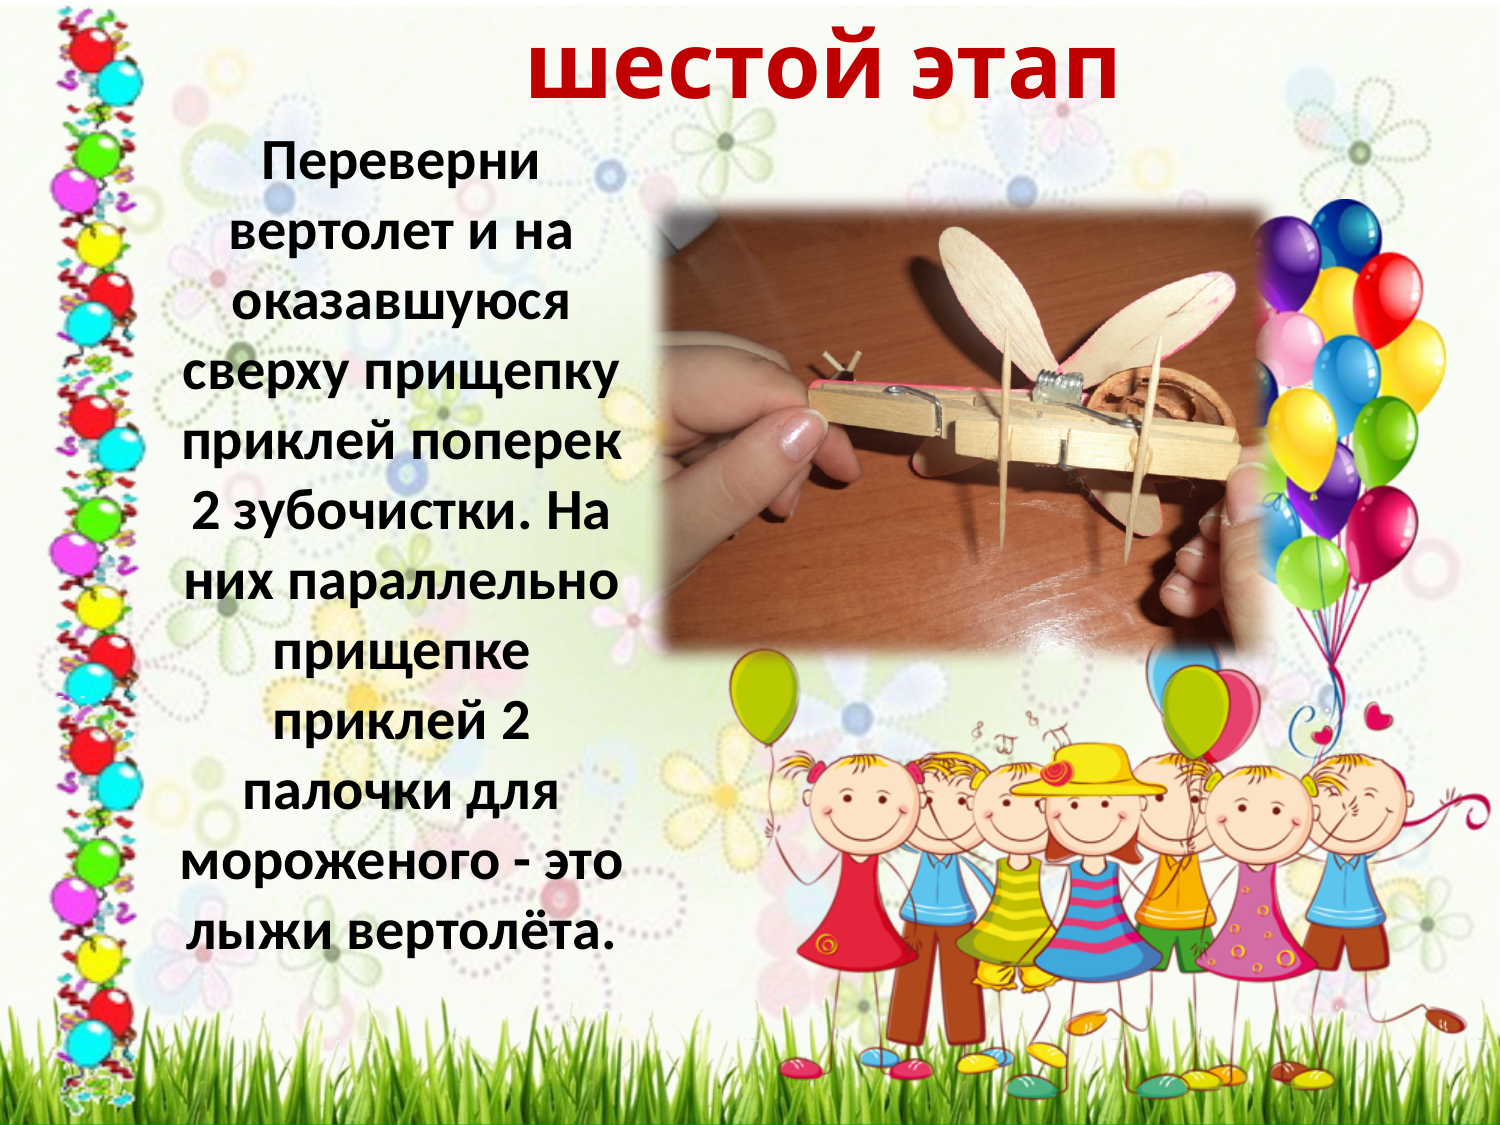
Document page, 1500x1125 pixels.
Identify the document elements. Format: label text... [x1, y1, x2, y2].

list Переверни вертолет и на оказавшуюся сверху прищепку приклей поперек 2 зубочистки. На них параллельно прищепке приклей 2 палочки для мороженого - это лыжи вертолёта. [147, 113, 656, 1005]
title шестой этап [150, 0, 1500, 188]
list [643, 190, 1282, 670]
picture [0, 0, 1500, 1125]
